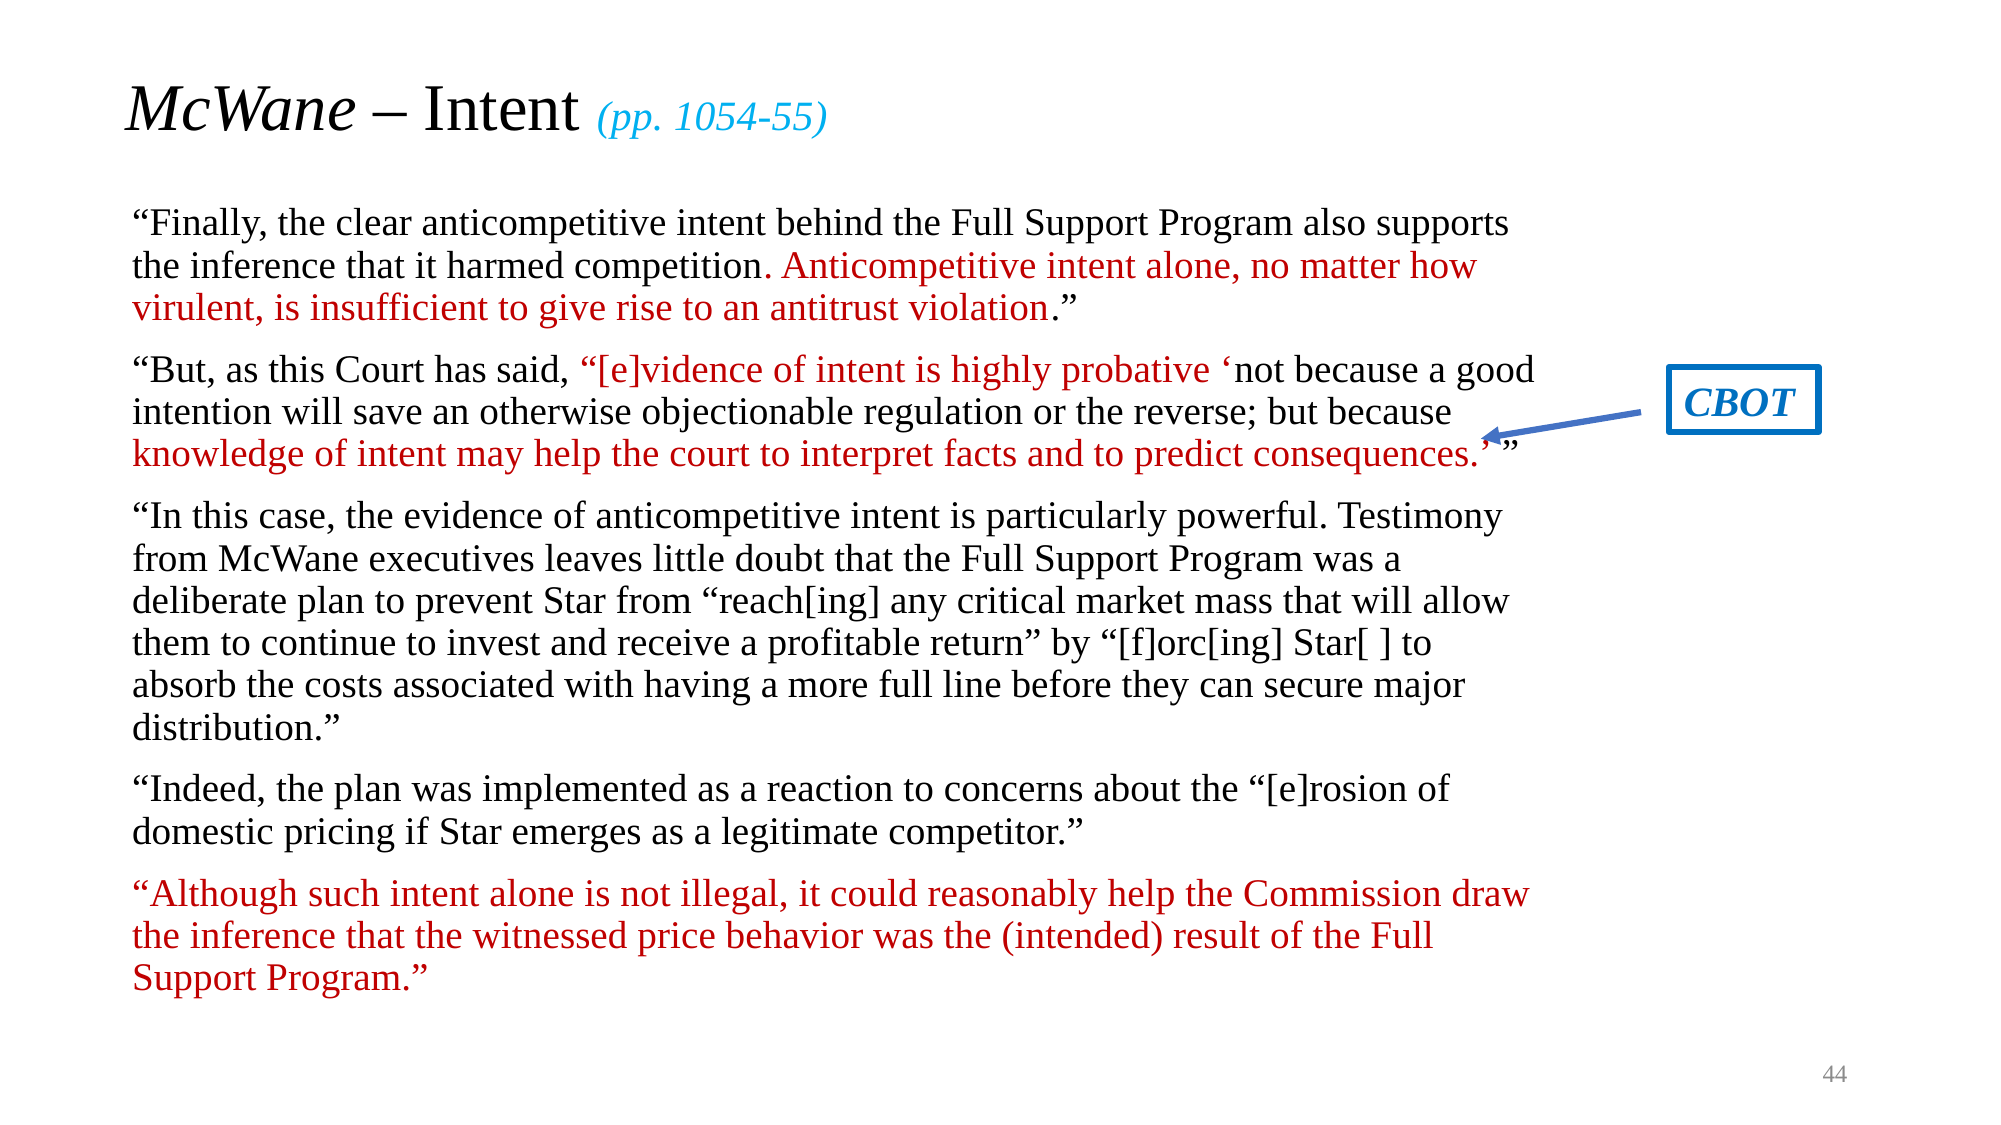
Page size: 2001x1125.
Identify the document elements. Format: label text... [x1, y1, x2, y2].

slide_number 44 [1412, 1042, 1863, 1103]
text_box CBOT [1668, 367, 1819, 432]
list “Finally, the clear anticompetitive intent behind the Full Support Program also supports the inference that it harmed competition. Anticompetitive intent alone, no matter how virulent, is insufficient to give rise to an antitrust violation.” “But, as this Court has said, “[e]vidence of intent is highly probative ‘not because a good intention will save an otherwise objectionable regulation or the reverse; but because knowledge of intent may help the court to interpret facts and to predict consequences.’ ” “In this case, the evidence of anticompetitive intent is particularly powerful. Testimony from McWane executives leaves little doubt that the Full Support Program was a deliberate plan to prevent Star from “reach[ing] any critical market mass that will allow them to continue to invest and receive a profitable return” by “[f]orc[ing] Star[ ] to absorb the costs associated with having a more full line before they can secure major distribution.” “Indeed, the plan was implemented as a reaction to concerns about the “[e]rosion of domestic pricing if Star emerges as a legitimate competitor.” “Although such intent alone is not illegal, it could reasonably help the Commission draw the inference that the witnessed price behavior was the (intended) result of the Full Support Program.” [117, 194, 1564, 1043]
title McWane – Intent (pp. 1054-55) [93, 0, 1819, 218]
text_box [1480, 411, 1641, 439]
